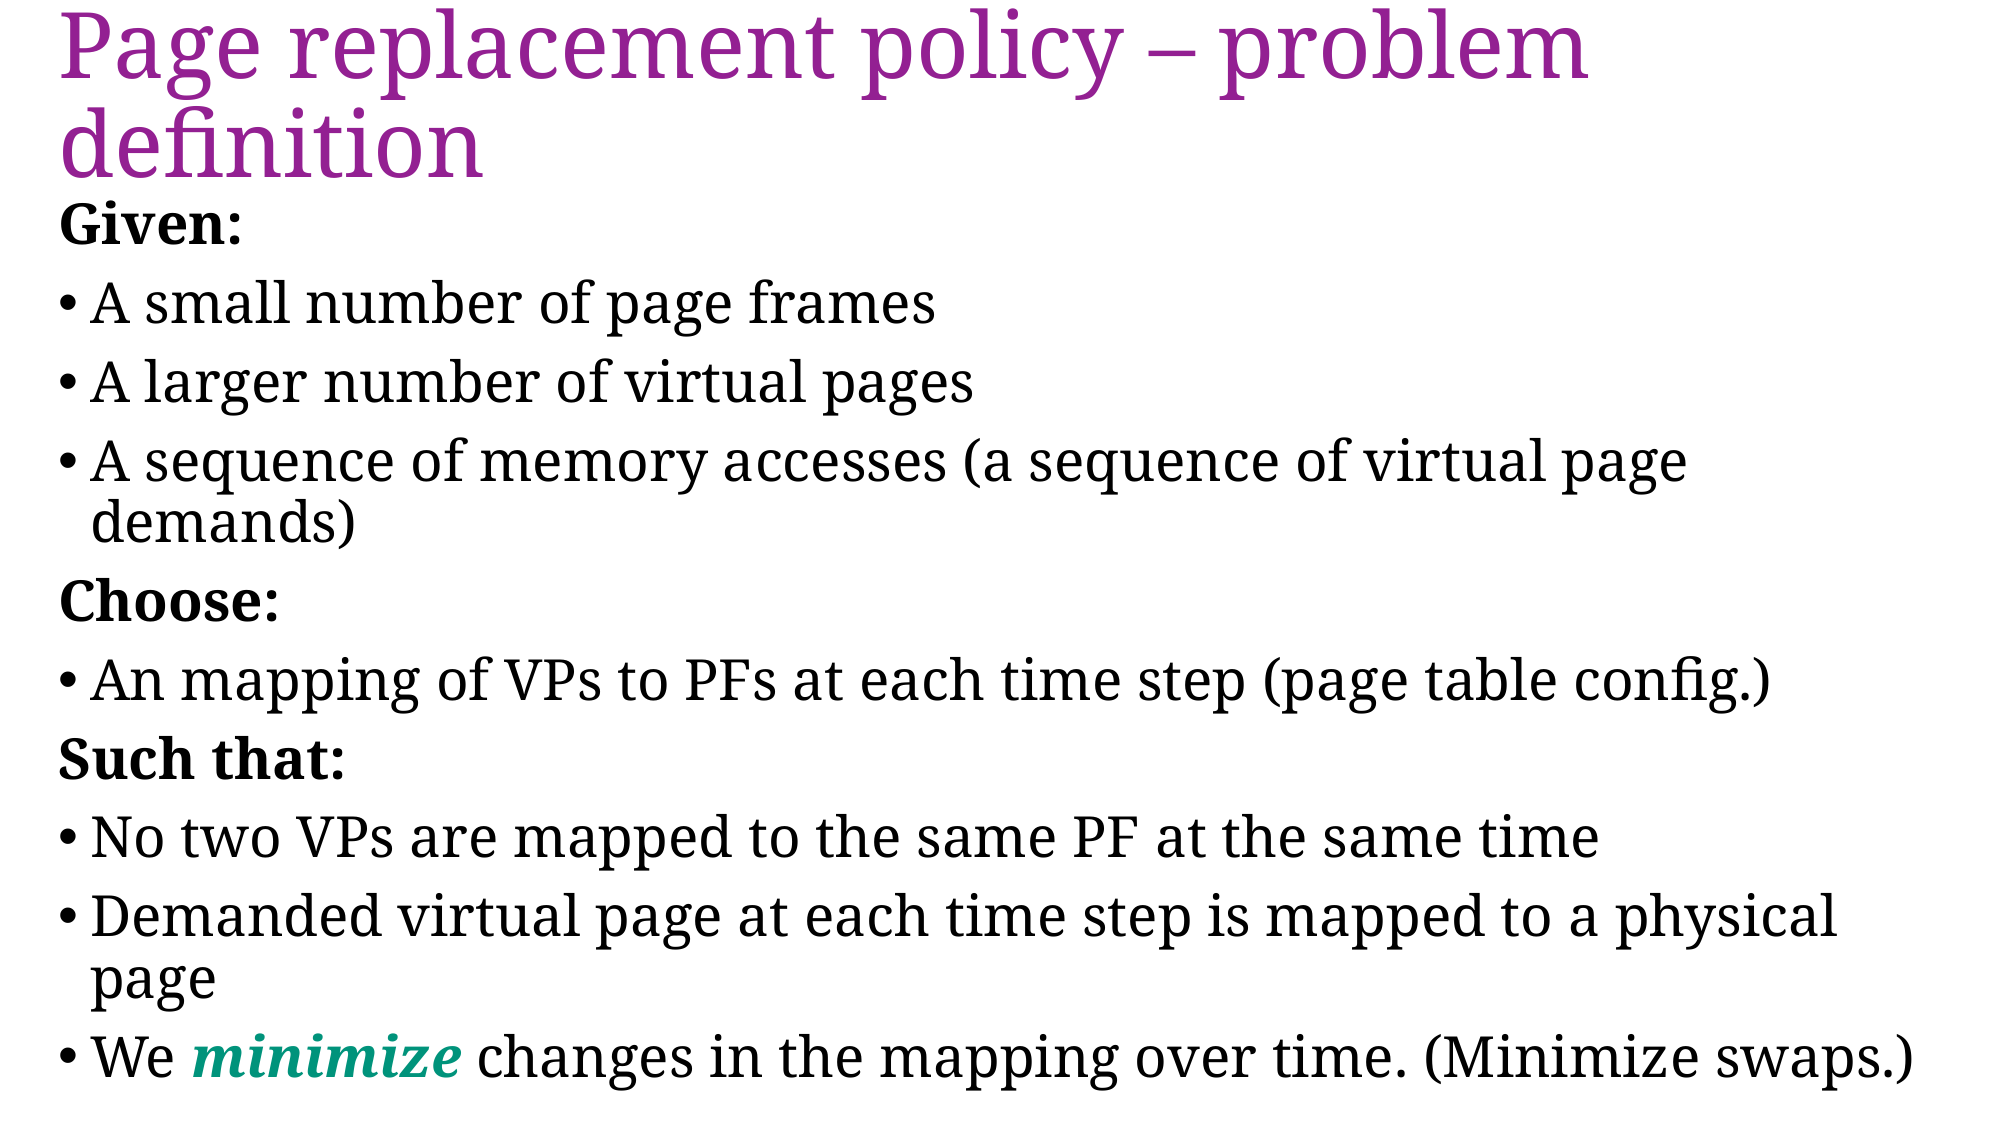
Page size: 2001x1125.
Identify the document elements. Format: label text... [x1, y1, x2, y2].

title Page replacement policy – problem definition [43, 25, 1953, 171]
list Given: A small number of page frames A larger number of virtual pages A sequence of memory accesses (a sequence of virtual page demands) Choose: An mapping of VPs to PFs at each time step (page table config.) Such that: No two VPs are mapped to the same PF at the same time Demanded virtual page at each time step is mapped to a physical page We minimize changes in the mapping over time. (Minimize swaps.) [43, 188, 1953, 1106]
